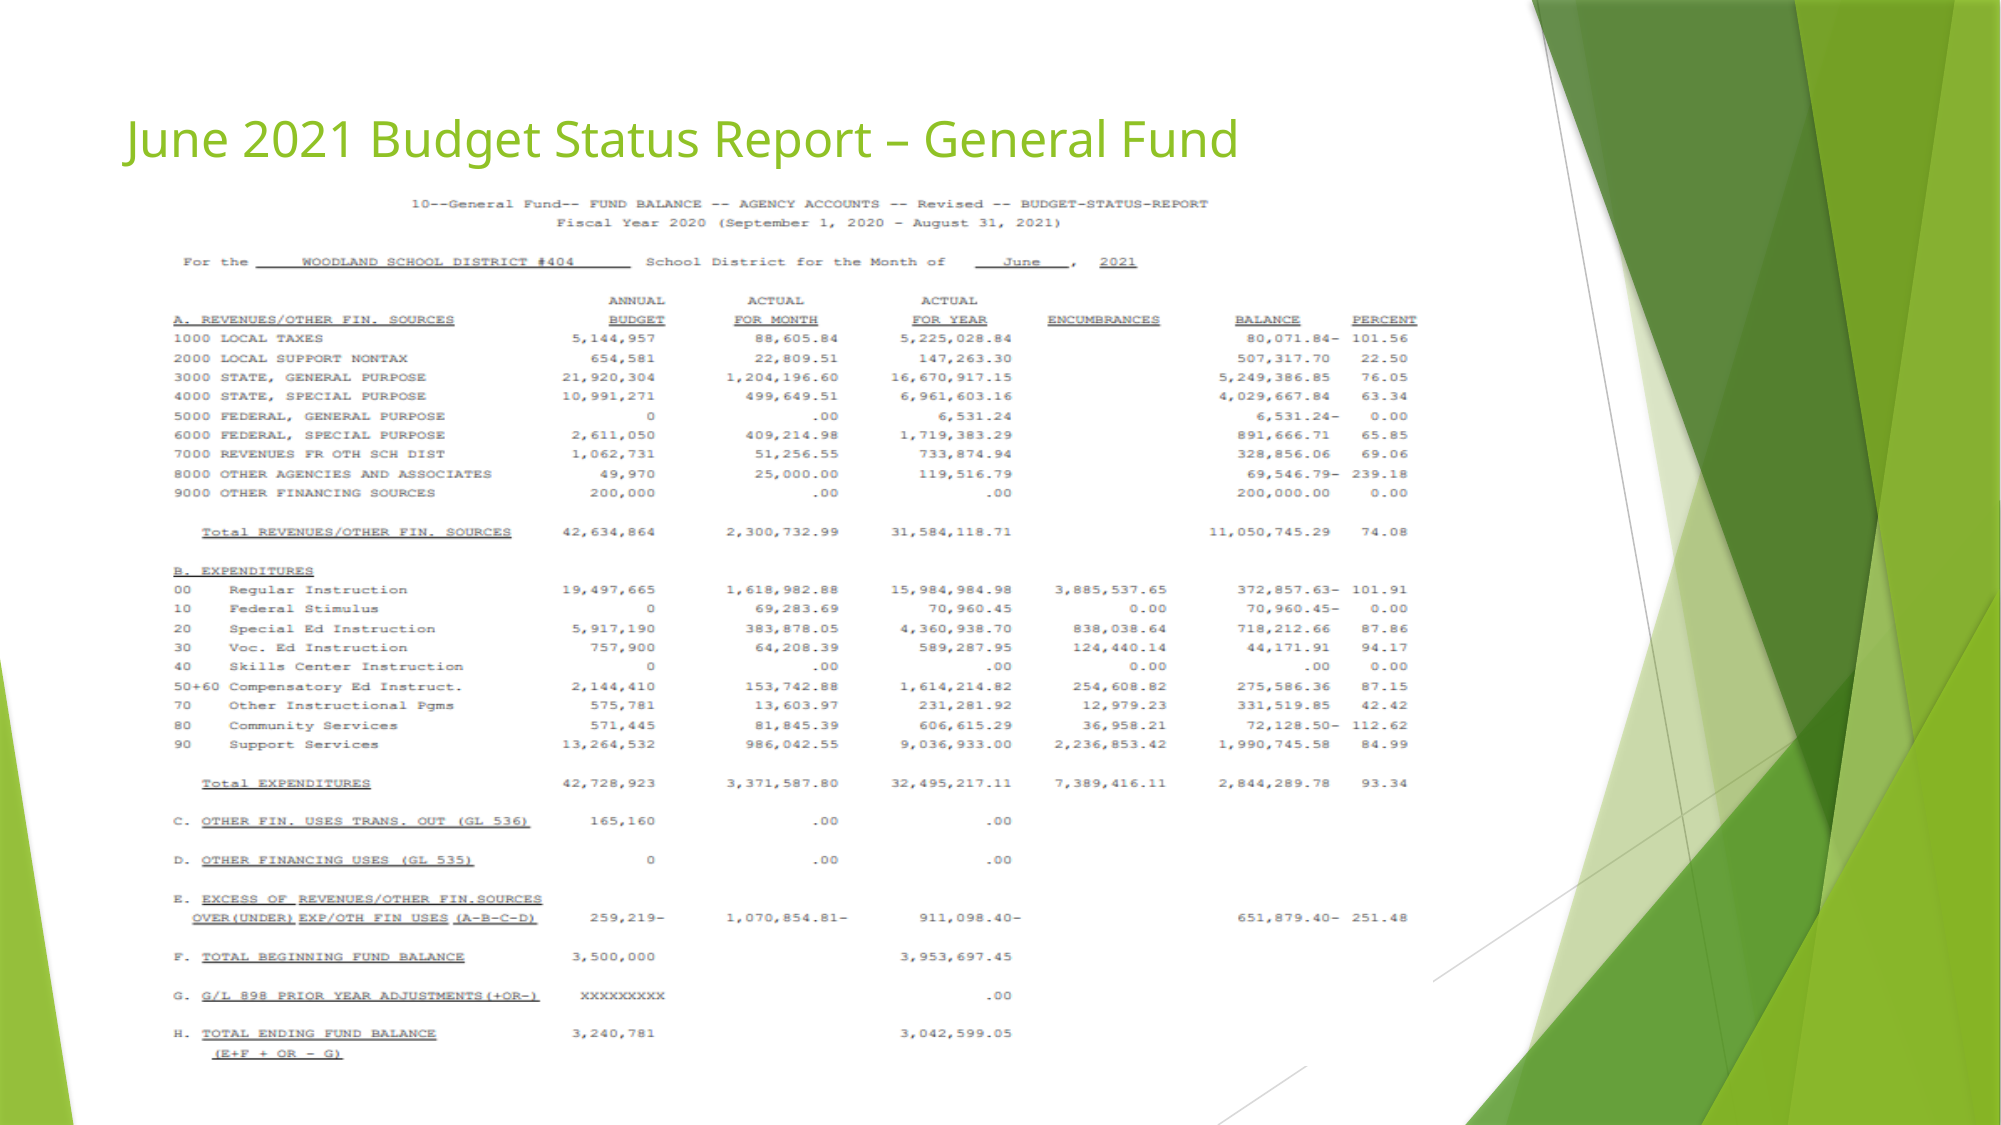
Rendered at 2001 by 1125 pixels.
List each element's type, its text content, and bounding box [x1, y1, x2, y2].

title June 2021 Budget Status Report – General Fund [111, 99, 1522, 186]
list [166, 185, 1433, 1066]
